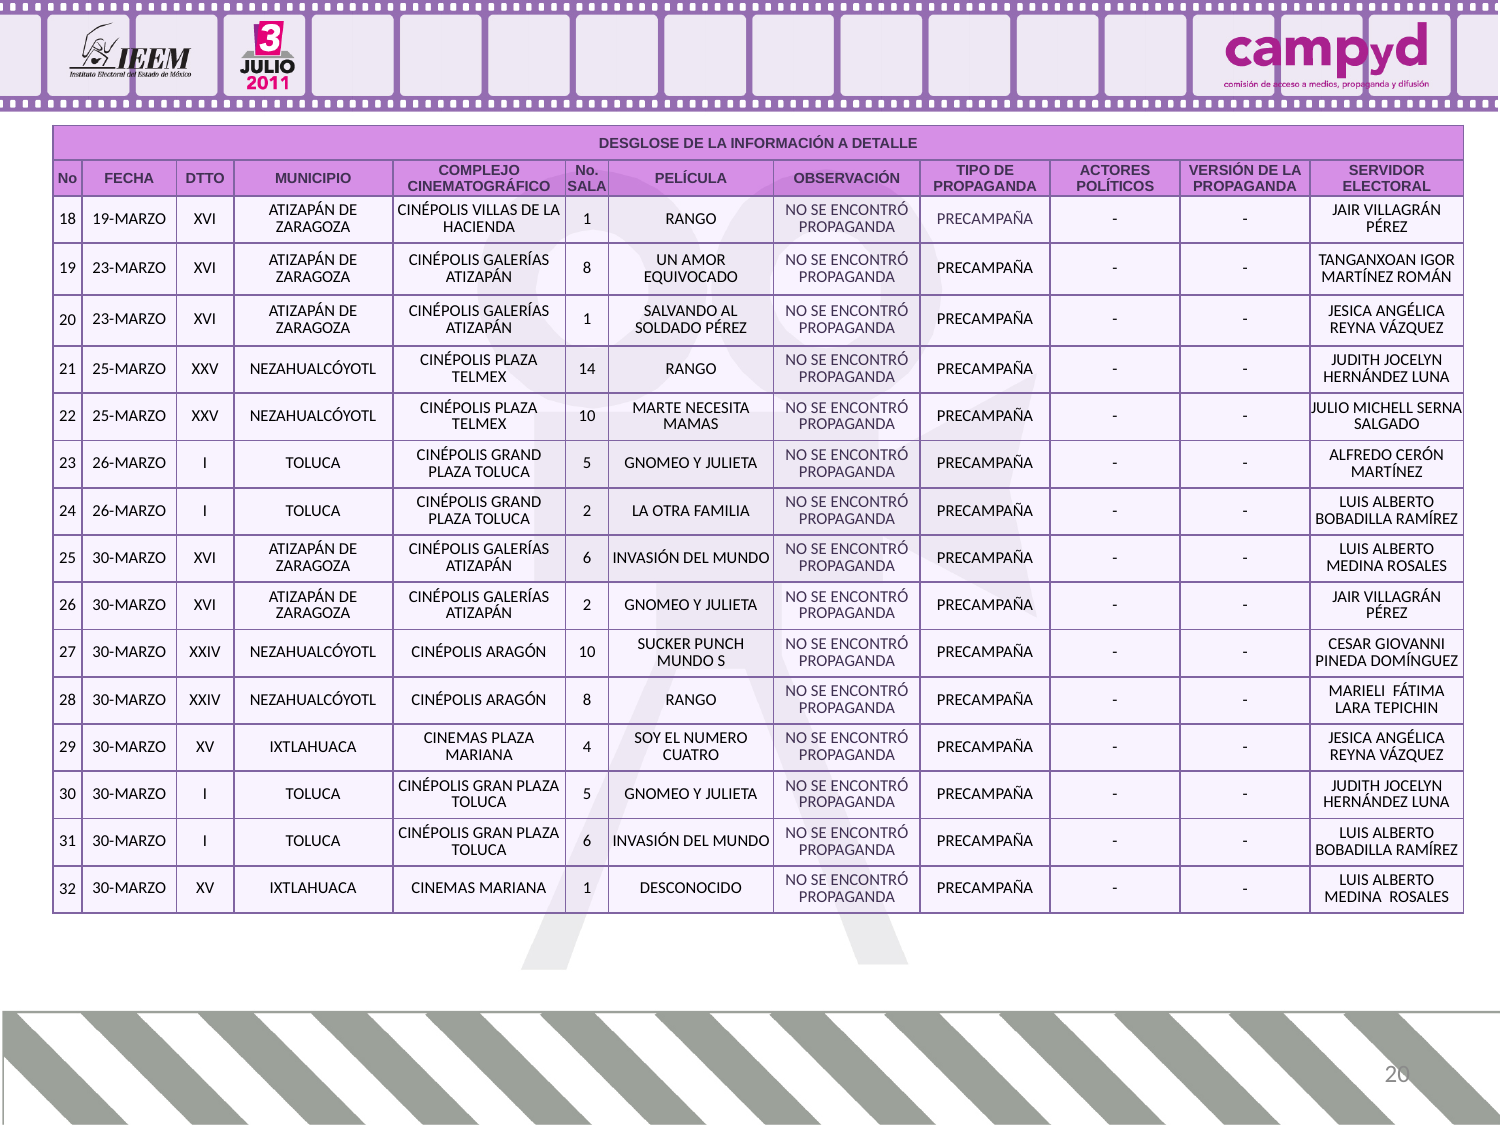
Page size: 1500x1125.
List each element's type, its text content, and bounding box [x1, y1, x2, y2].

table_cell JAIR VILLAGRÁN PÉREZ [1311, 583, 1463, 629]
table_cell NO SE ENCONTRÓ PROPAGANDA [774, 630, 919, 676]
table_cell CINÉPOLIS GALERÍAS ATIZAPÁN [394, 244, 565, 294]
table_cell - [1181, 441, 1309, 487]
table_cell PRECAMPAÑA [921, 725, 1049, 770]
table_cell JAIR VILLAGRÁN PÉREZ [1311, 197, 1463, 242]
table_cell MARIELI FÁTIMA LARA TEPICHIN [1311, 678, 1463, 723]
table_header DESGLOSE DE LA INFORMACIÓN A DETALLE [54, 126, 1463, 159]
table_cell - [1051, 197, 1179, 242]
table_cell 29 [54, 725, 81, 770]
table_cell IXTLAHUACA [235, 867, 392, 912]
table_cell TOLUCA [235, 489, 392, 534]
table_cell 30-MARZO [83, 819, 176, 865]
table_cell JULIO MICHELL SERNA SALGADO [1311, 394, 1463, 440]
table_cell 20 [54, 296, 81, 345]
table_cell - [1181, 725, 1309, 770]
table_cell CINÉPOLIS GALERÍAS ATIZAPÁN [394, 296, 565, 345]
table_cell 30-MARZO [83, 678, 176, 723]
table_cell PRECAMPAÑA [921, 244, 1049, 294]
table_cell 31 [54, 819, 81, 865]
table_cell PRECAMPAÑA [921, 489, 1049, 534]
table_cell JESICA ANGÉLICA REYNA VÁZQUEZ [1311, 725, 1463, 770]
table_cell - [1051, 583, 1179, 629]
table_cell 5 [566, 772, 608, 818]
table_cell 30-MARZO [83, 536, 176, 581]
table_cell CINEMAS PLAZA MARIANA [394, 725, 565, 770]
table_cell CINÉPOLIS PLAZA TELMEX [394, 347, 565, 392]
table_cell NO SE ENCONTRÓ PROPAGANDA [774, 441, 919, 487]
table_cell XXIV [177, 630, 233, 676]
table_cell ATIZAPÁN DE ZARAGOZA [235, 536, 392, 581]
table_cell 19-MARZO [83, 197, 176, 242]
table_cell NO SE ENCONTRÓ PROPAGANDA [774, 347, 919, 392]
table_cell 30 [54, 772, 81, 818]
table_cell - [1181, 244, 1309, 294]
table_cell GNOMEO Y JULIETA [609, 772, 773, 818]
table_cell NO SE ENCONTRÓ PROPAGANDA [774, 296, 919, 345]
table_cell XVI [177, 244, 233, 294]
table_cell 1 [566, 197, 608, 242]
table_cell PRECAMPAÑA [921, 867, 1049, 912]
table_cell 23-MARZO [83, 244, 176, 294]
table_cell 2 [566, 489, 608, 534]
table_cell MARTE NECESITA MAMAS [609, 394, 773, 440]
table_cell 1 [566, 296, 608, 345]
table_cell SUCKER PUNCH MUNDO S [609, 630, 773, 676]
table_cell - [1051, 772, 1179, 818]
table_cell - [1051, 394, 1179, 440]
table_cell LA OTRA FAMILIA [609, 489, 773, 534]
table_cell CINÉPOLIS GRAND PLAZA TOLUCA [394, 441, 565, 487]
table_cell XVI [177, 197, 233, 242]
table_cell NO SE ENCONTRÓ PROPAGANDA [774, 725, 919, 770]
table_cell 28 [54, 678, 81, 723]
table_cell CINÉPOLIS GRAN PLAZA TOLUCA [394, 819, 565, 865]
table_cell - [1181, 296, 1309, 345]
table_cell XXV [177, 394, 233, 440]
table_cell RANGO [609, 197, 773, 242]
table_cell 21 [54, 347, 81, 392]
table_cell NO SE ENCONTRÓ PROPAGANDA [774, 244, 919, 294]
table_cell PRECAMPAÑA [921, 394, 1049, 440]
table_cell VERSIÓN DE LA PROPAGANDA [1181, 161, 1309, 195]
table_cell 18 [54, 197, 81, 242]
table_cell - [1051, 244, 1179, 294]
table_cell NO SE ENCONTRÓ PROPAGANDA [774, 489, 919, 534]
table_cell No [54, 161, 81, 195]
table_cell ALFREDO CERÓN MARTÍNEZ [1311, 441, 1463, 487]
table_cell XV [177, 725, 233, 770]
table_cell GNOMEO Y JULIETA [609, 583, 773, 629]
table_cell COMPLEJO CINEMATOGRÁFICO [394, 161, 565, 195]
table_cell 2 [566, 583, 608, 629]
table_cell NO SE ENCONTRÓ PROPAGANDA [774, 772, 919, 818]
table_cell 26-MARZO [83, 441, 176, 487]
table_cell XVI [177, 536, 233, 581]
table_cell FECHA [83, 161, 176, 195]
table_cell ATIZAPÁN DE ZARAGOZA [235, 197, 392, 242]
table_cell - [1051, 819, 1179, 865]
table_cell UN AMOR EQUIVOCADO [609, 244, 773, 294]
table_cell 26-MARZO [83, 489, 176, 534]
table_cell DESCONOCIDO [609, 867, 773, 912]
table_cell 27 [54, 630, 81, 676]
table_cell ACTORES POLÍTICOS [1051, 161, 1179, 195]
table_cell ATIZAPÁN DE ZARAGOZA [235, 244, 392, 294]
table_cell PELÍCULA [609, 161, 773, 195]
table_cell 8 [566, 678, 608, 723]
table_cell RANGO [609, 678, 773, 723]
table_cell LUIS ALBERTO BOBADILLA RAMÍREZ [1311, 489, 1463, 534]
table_cell PRECAMPAÑA [921, 772, 1049, 818]
table_cell SERVIDOR ELECTORAL [1311, 161, 1463, 195]
table_cell - [1051, 630, 1179, 676]
table_cell 30-MARZO [83, 630, 176, 676]
table_cell - [1181, 583, 1309, 629]
table_cell 6 [566, 536, 608, 581]
table_cell TIPO DE PROPAGANDA [921, 161, 1049, 195]
table_cell 8 [566, 244, 608, 294]
table_cell CINÉPOLIS PLAZA TELMEX [394, 394, 565, 440]
table_cell 5 [566, 441, 608, 487]
table_cell TOLUCA [235, 819, 392, 865]
table_cell CINÉPOLIS ARAGÓN [394, 630, 565, 676]
table_cell CINEMAS MARIANA [394, 867, 565, 912]
table_cell CESAR GIOVANNI PINEDA DOMÍNGUEZ [1311, 630, 1463, 676]
table_cell NO SE ENCONTRÓ PROPAGANDA [774, 394, 919, 440]
table_cell - [1181, 867, 1309, 912]
table_cell NO SE ENCONTRÓ PROPAGANDA [774, 536, 919, 581]
table_cell PRECAMPAÑA [921, 819, 1049, 865]
table_cell CINÉPOLIS GRAND PLAZA TOLUCA [394, 489, 565, 534]
table_cell LUIS ALBERTO BOBADILLA RAMÍREZ [1311, 819, 1463, 865]
table_cell XXV [177, 347, 233, 392]
table_cell 25 [54, 536, 81, 581]
table_cell ATIZAPÁN DE ZARAGOZA [235, 296, 392, 345]
table_cell - [1051, 536, 1179, 581]
table_cell 30-MARZO [83, 583, 176, 629]
table_cell XVI [177, 583, 233, 629]
table_cell - [1181, 772, 1309, 818]
table_cell - [1051, 867, 1179, 912]
table_cell NEZAHUALCÓYOTL [235, 394, 392, 440]
table_cell 26 [54, 583, 81, 629]
table_cell SOY EL NUMERO CUATRO [609, 725, 773, 770]
table_cell I [177, 441, 233, 487]
table_cell XV [177, 867, 233, 912]
table_cell LUIS ALBERTO MEDINA ROSALES [1311, 536, 1463, 581]
table_cell PRECAMPAÑA [921, 678, 1049, 723]
table_cell PRECAMPAÑA [921, 347, 1049, 392]
table_cell GNOMEO Y JULIETA [609, 441, 773, 487]
table_cell CINÉPOLIS GRAN PLAZA TOLUCA [394, 772, 565, 818]
table_cell - [1181, 630, 1309, 676]
table_cell LUIS ALBERTO MEDINA ROSALES [1311, 867, 1463, 912]
table_cell 30-MARZO [83, 725, 176, 770]
table_cell 25-MARZO [83, 394, 176, 440]
table_cell 25-MARZO [83, 347, 176, 392]
table_cell - [1181, 197, 1309, 242]
picture [0, 0, 1500, 1125]
table_cell I [177, 772, 233, 818]
table_cell 4 [566, 725, 608, 770]
table_cell 23-MARZO [83, 296, 176, 345]
table_cell PRECAMPAÑA [921, 583, 1049, 629]
table_cell No. SALA [566, 161, 608, 195]
table_cell SALVANDO AL SOLDADO PÉREZ [609, 296, 773, 345]
slide_number 20 [1074, 1042, 1425, 1103]
table_cell - [1051, 725, 1179, 770]
table_cell TANGANXOAN IGOR MARTÍNEZ ROMÁN [1311, 244, 1463, 294]
table_cell PRECAMPAÑA [921, 197, 1049, 242]
table_cell CINÉPOLIS ARAGÓN [394, 678, 565, 723]
table_cell JESICA ANGÉLICA REYNA VÁZQUEZ [1311, 296, 1463, 345]
table_cell PRECAMPAÑA [921, 630, 1049, 676]
table_cell CINÉPOLIS GALERÍAS ATIZAPÁN [394, 583, 565, 629]
table_cell - [1051, 489, 1179, 534]
table_cell NEZAHUALCÓYOTL [235, 347, 392, 392]
table_cell - [1181, 394, 1309, 440]
table_cell ATIZAPÁN DE ZARAGOZA [235, 583, 392, 629]
table_cell I [177, 489, 233, 534]
table_cell PRECAMPAÑA [921, 296, 1049, 345]
table_cell NO SE ENCONTRÓ PROPAGANDA [774, 867, 919, 912]
table_cell - [1181, 678, 1309, 723]
table_cell - [1181, 489, 1309, 534]
table_cell IXTLAHUACA [235, 725, 392, 770]
table_cell DTTO [177, 161, 233, 195]
table_cell PRECAMPAÑA [921, 536, 1049, 581]
table_cell 22 [54, 394, 81, 440]
table_cell INVASIÓN DEL MUNDO [609, 536, 773, 581]
table_cell 19 [54, 244, 81, 294]
table_cell - [1051, 678, 1179, 723]
table_cell - [1181, 347, 1309, 392]
table_cell 24 [54, 489, 81, 534]
table_cell 30-MARZO [83, 772, 176, 818]
table_cell CINÉPOLIS GALERÍAS ATIZAPÁN [394, 536, 565, 581]
table_cell JUDITH JOCELYN HERNÁNDEZ LUNA [1311, 772, 1463, 818]
table_cell - [1051, 296, 1179, 345]
table_cell 32 [54, 867, 81, 912]
table_cell MUNICIPIO [235, 161, 392, 195]
table_cell 14 [566, 347, 608, 392]
table_cell 30-MARZO [83, 867, 176, 912]
table_cell CINÉPOLIS VILLAS DE LA HACIENDA [394, 197, 565, 242]
table_cell NEZAHUALCÓYOTL [235, 630, 392, 676]
table_cell NO SE ENCONTRÓ PROPAGANDA [774, 583, 919, 629]
table_cell OBSERVACIÓN [774, 161, 919, 195]
table_cell NO SE ENCONTRÓ PROPAGANDA [774, 197, 919, 242]
table_cell XXIV [177, 678, 233, 723]
table_cell 10 [566, 630, 608, 676]
table_cell - [1051, 347, 1179, 392]
table_cell TOLUCA [235, 441, 392, 487]
table_cell TOLUCA [235, 772, 392, 818]
table_cell - [1181, 536, 1309, 581]
table_cell JUDITH JOCELYN HERNÁNDEZ LUNA [1311, 347, 1463, 392]
table_cell NO SE ENCONTRÓ PROPAGANDA [774, 819, 919, 865]
table_cell 10 [566, 394, 608, 440]
table_cell NEZAHUALCÓYOTL [235, 678, 392, 723]
table_cell I [177, 819, 233, 865]
table_cell INVASIÓN DEL MUNDO [609, 819, 773, 865]
table_cell PRECAMPAÑA [921, 441, 1049, 487]
table_cell 23 [54, 441, 81, 487]
table_cell XVI [177, 296, 233, 345]
table_cell NO SE ENCONTRÓ PROPAGANDA [774, 678, 919, 723]
table_cell - [1051, 441, 1179, 487]
table_cell 1 [566, 867, 608, 912]
table_cell - [1181, 819, 1309, 865]
table_cell RANGO [609, 347, 773, 392]
table_cell 6 [566, 819, 608, 865]
